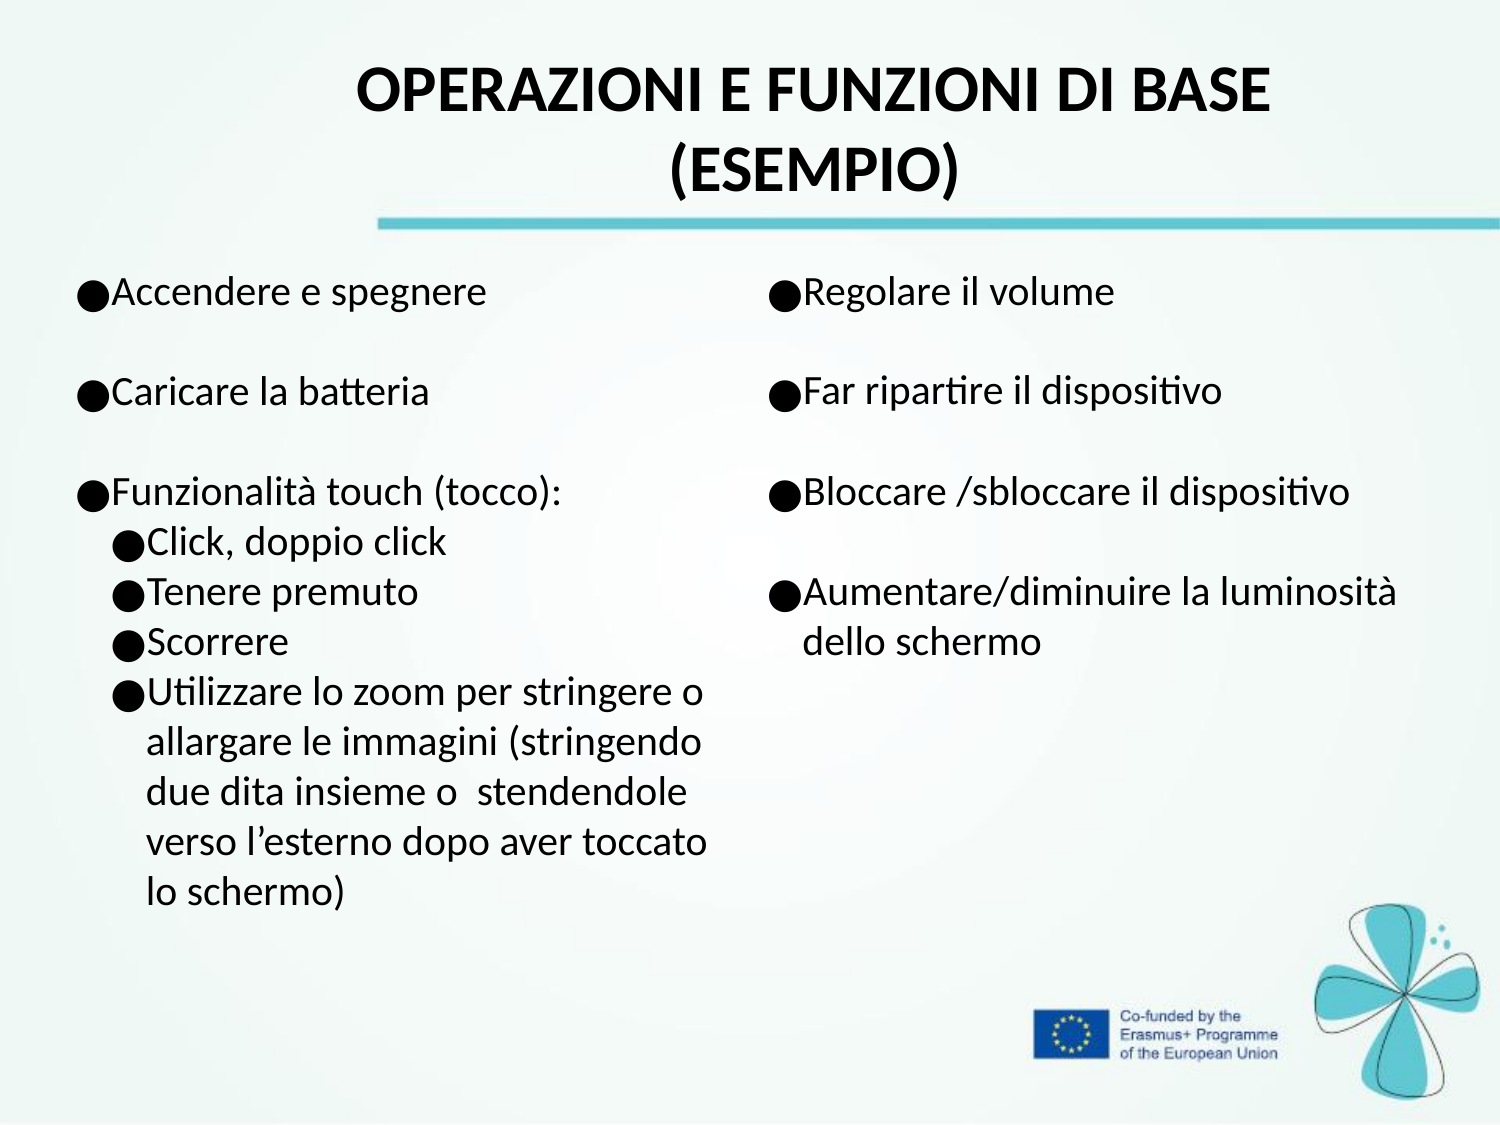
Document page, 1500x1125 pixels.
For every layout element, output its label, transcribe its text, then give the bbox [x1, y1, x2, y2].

text_box Operazioni e funzioni di base (ESEMPIO) [289, 30, 1341, 219]
picture [0, 0, 1500, 1125]
text_box Accendere e spegnere Caricare la batteria Funzionalità touch (tocco): Click, doppio click Tenere premuto Scorrere Utilizzare lo zoom per stringere o allargare le immagini (stringendo due dita insieme o stendendole verso l’esterno dopo aver toccato lo schermo) [75, 263, 734, 1024]
text_box Regolare il volume Far ripartire il dispositivo Bloccare /sbloccare il dispositivo Aumentare/diminuire la luminosità dello schermo [766, 263, 1426, 916]
